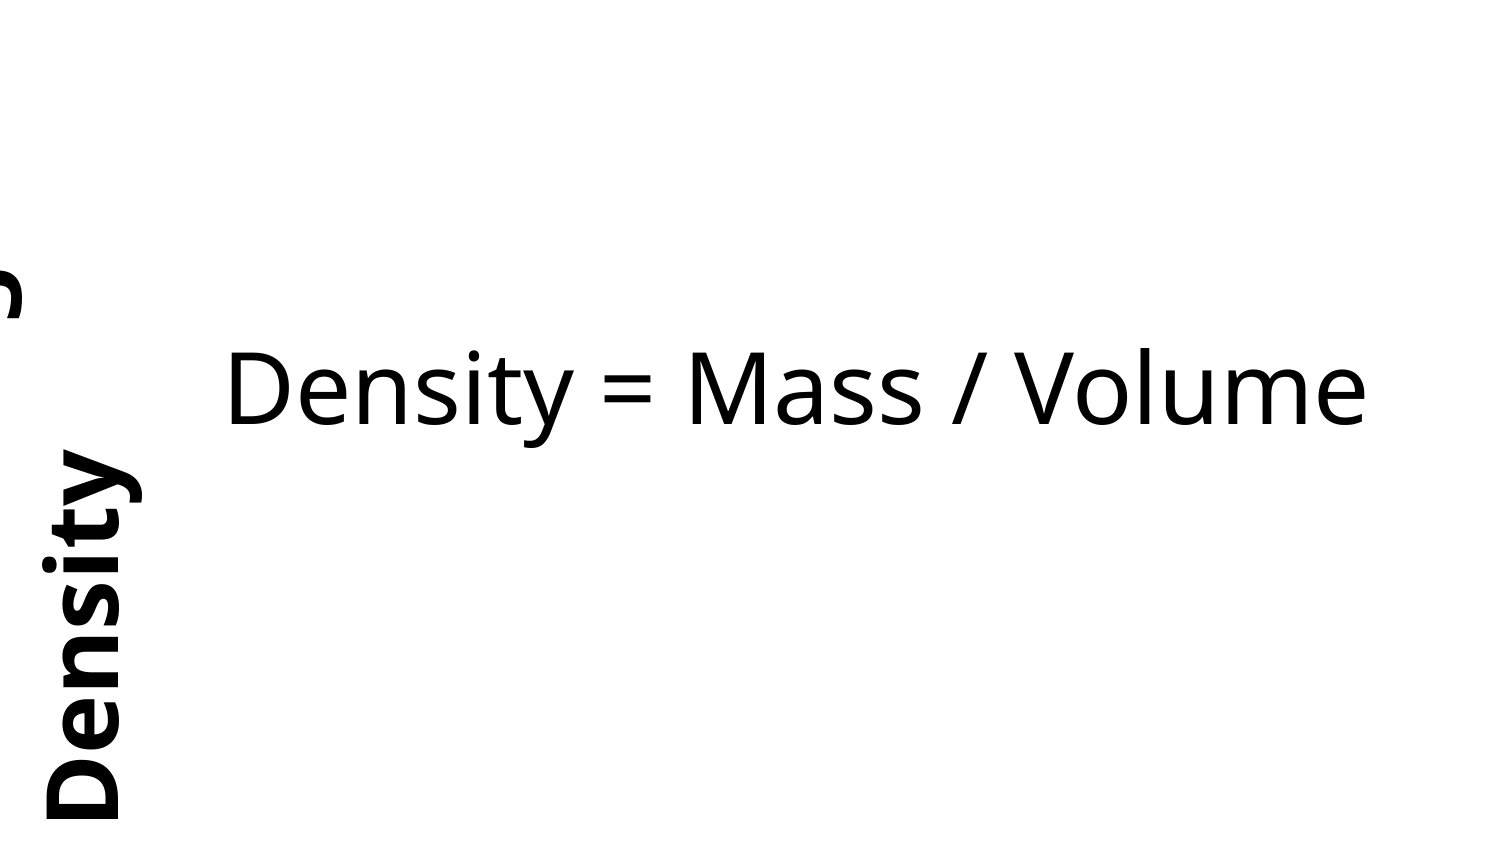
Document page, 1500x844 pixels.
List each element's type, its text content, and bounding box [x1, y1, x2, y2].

title Calculating Density [11, 0, 154, 844]
title Density = Mass / Volume [195, 318, 1399, 460]
